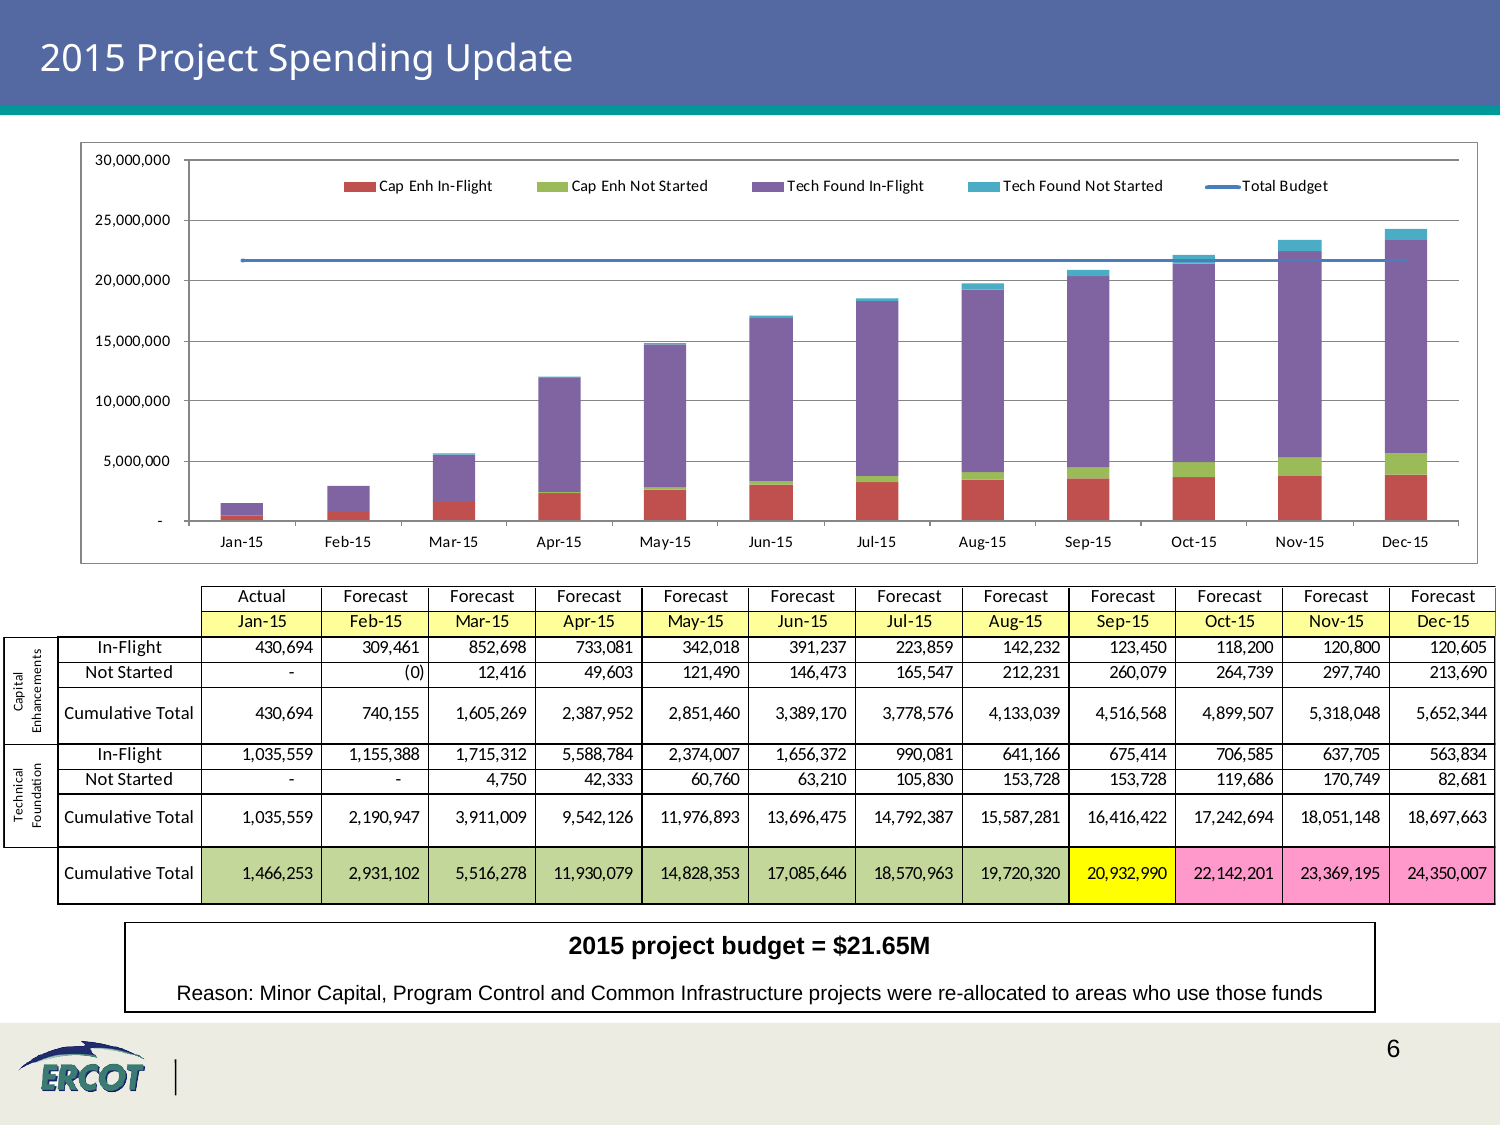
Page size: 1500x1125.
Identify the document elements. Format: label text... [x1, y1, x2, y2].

picture [10, 1031, 151, 1111]
picture [3, 126, 1497, 906]
text_box 2015 project budget = $21.65M Reason: Minor Capital, Program Control and Common Infrastructure projects were re-allocated to areas who use those funds [125, 922, 1375, 1013]
title 2015 Project Spending Update [24, 0, 1350, 113]
